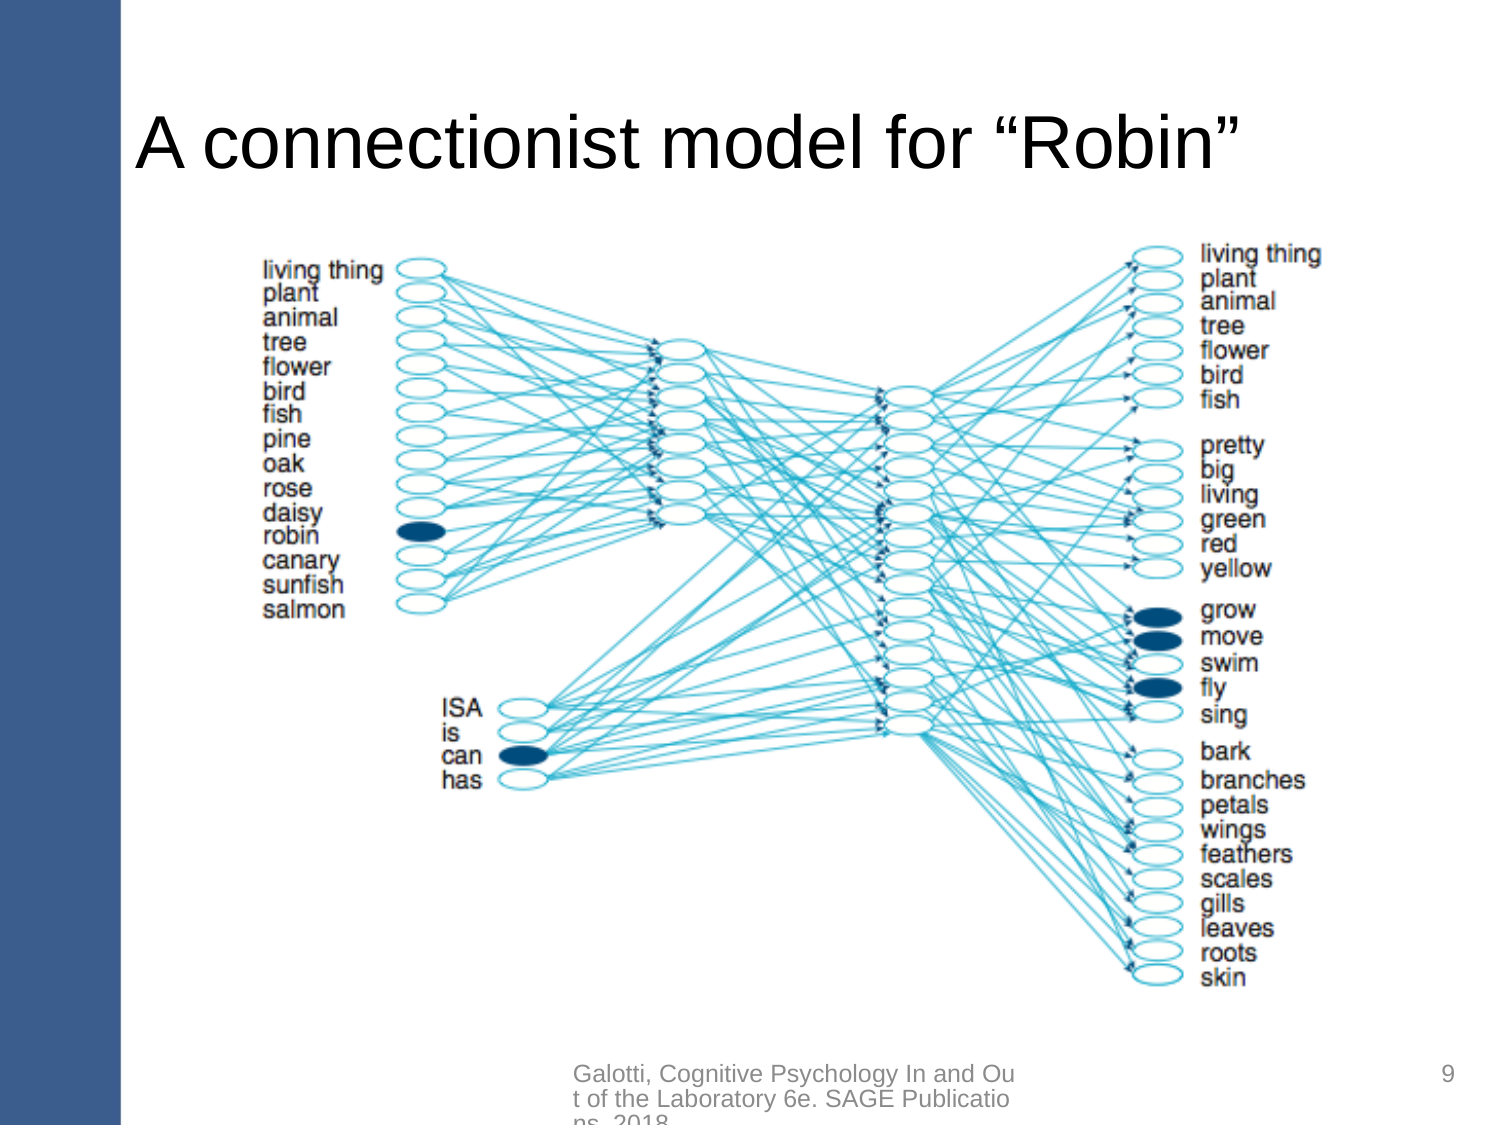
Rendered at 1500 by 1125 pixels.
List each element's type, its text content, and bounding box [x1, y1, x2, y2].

slide_number 9 [1120, 1042, 1471, 1103]
footer Galotti, Cognitive Psychology In and Out of the Laboratory 6e. SAGE Publications, 2018. [558, 1042, 1033, 1103]
picture [0, 0, 1500, 1125]
title A connectionist model for “Robin” [120, 45, 1471, 233]
